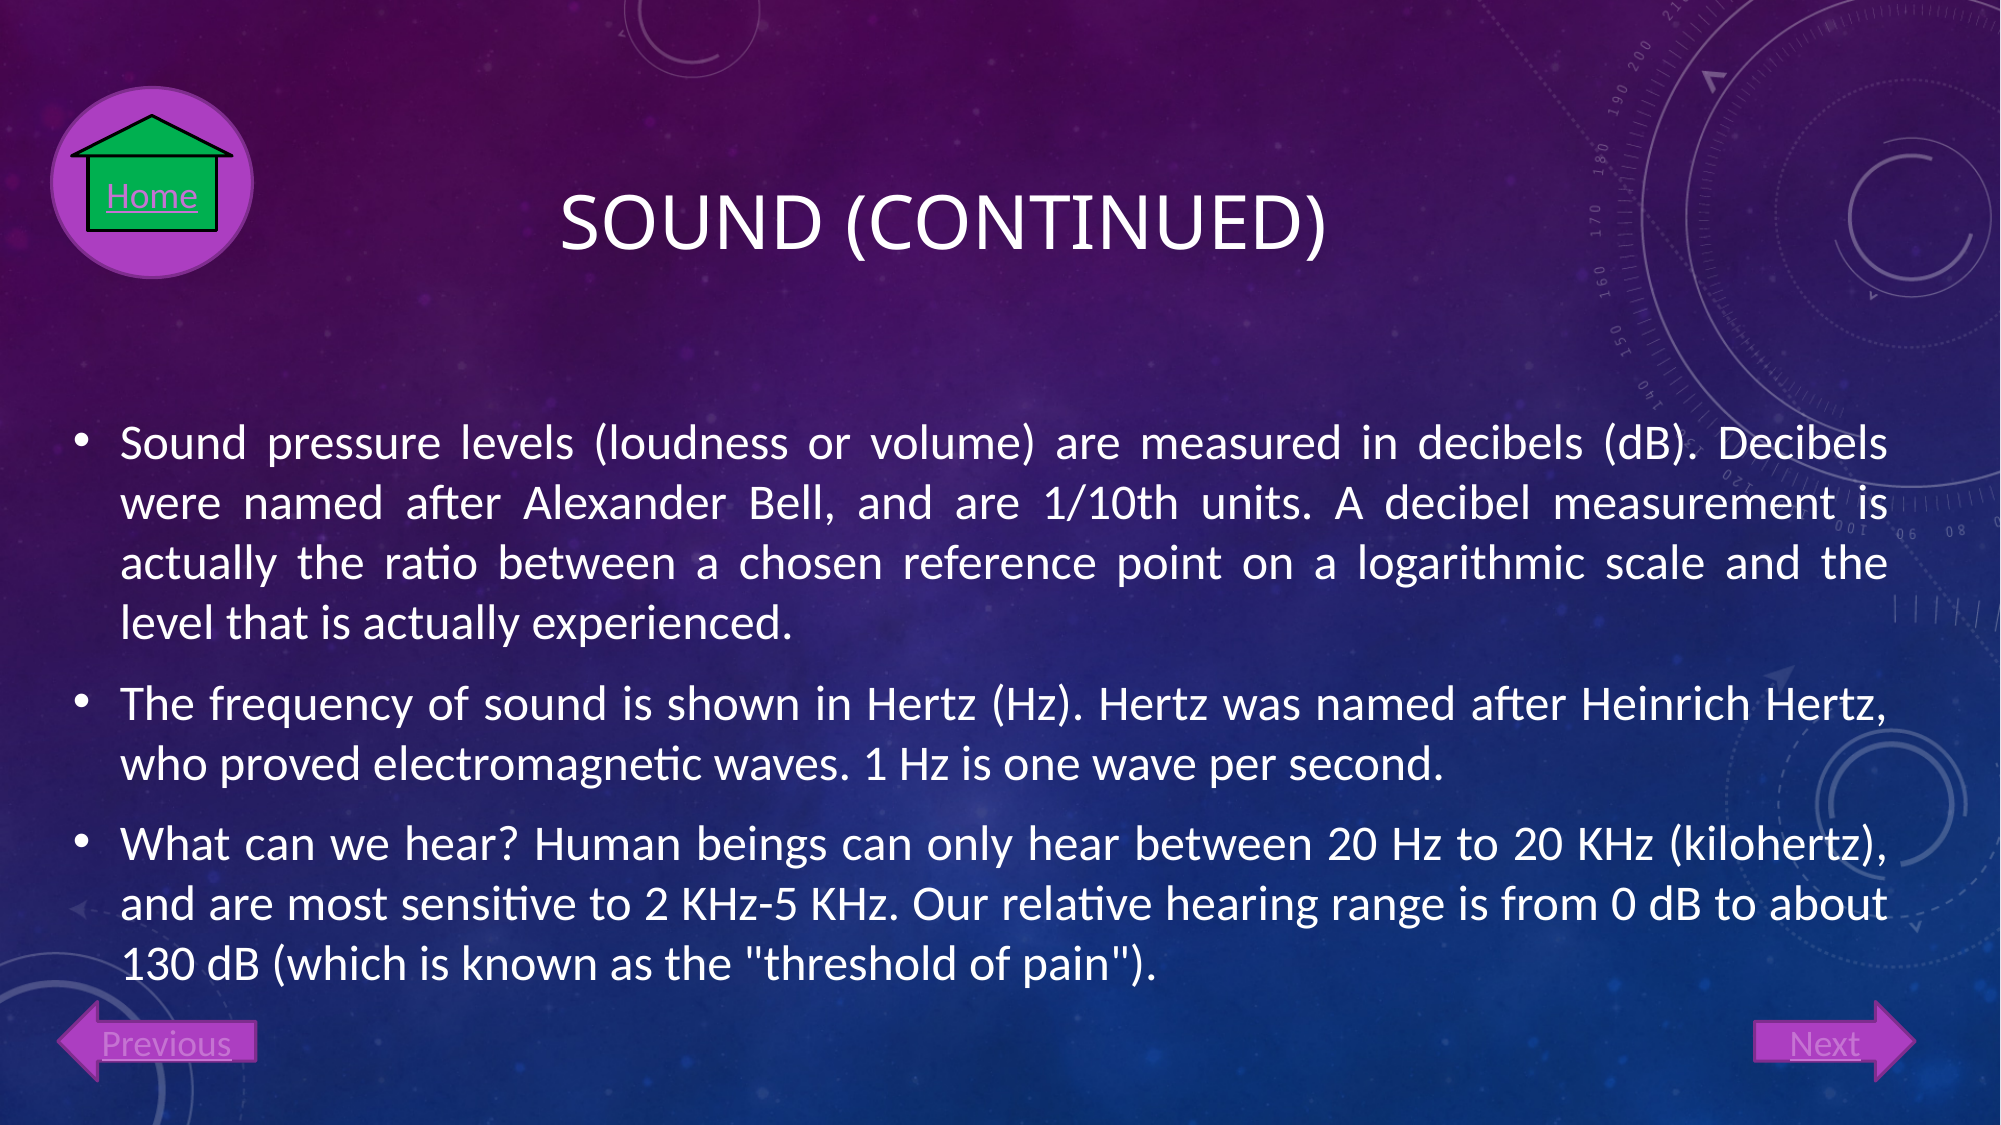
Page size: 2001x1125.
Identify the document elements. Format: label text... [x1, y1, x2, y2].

list Sound pressure levels (loudness or volume) are measured in decibels (dB). Decibels were named after Alexander Bell, and are 1/10th units. A decibel measurement is actually the ratio between a chosen reference point on a logarithmic scale and the level that is actually experienced. The frequency of sound is shown in Hertz (Hz). Hertz was named after Heinrich Hertz, who proved electromagnetic waves. 1 Hz is one wave per second. What can we hear? Human beings can only hear between 20 Hz to 20 KHz (kilohertz), and are most sensitive to 2 KHz-5 KHz. Our relative hearing range is from 0 dB to about 130 dB (which is known as the "threshold of pain"). [57, 401, 1905, 1017]
text_box Home [86, 158, 218, 232]
text_box [70, 114, 234, 158]
title Sound (Continued) [112, 99, 1775, 339]
picture [0, 0, 2001, 1125]
text_box Next [1753, 1000, 1917, 1083]
text_box Previous [56, 1000, 258, 1083]
text_box [49, 85, 254, 280]
